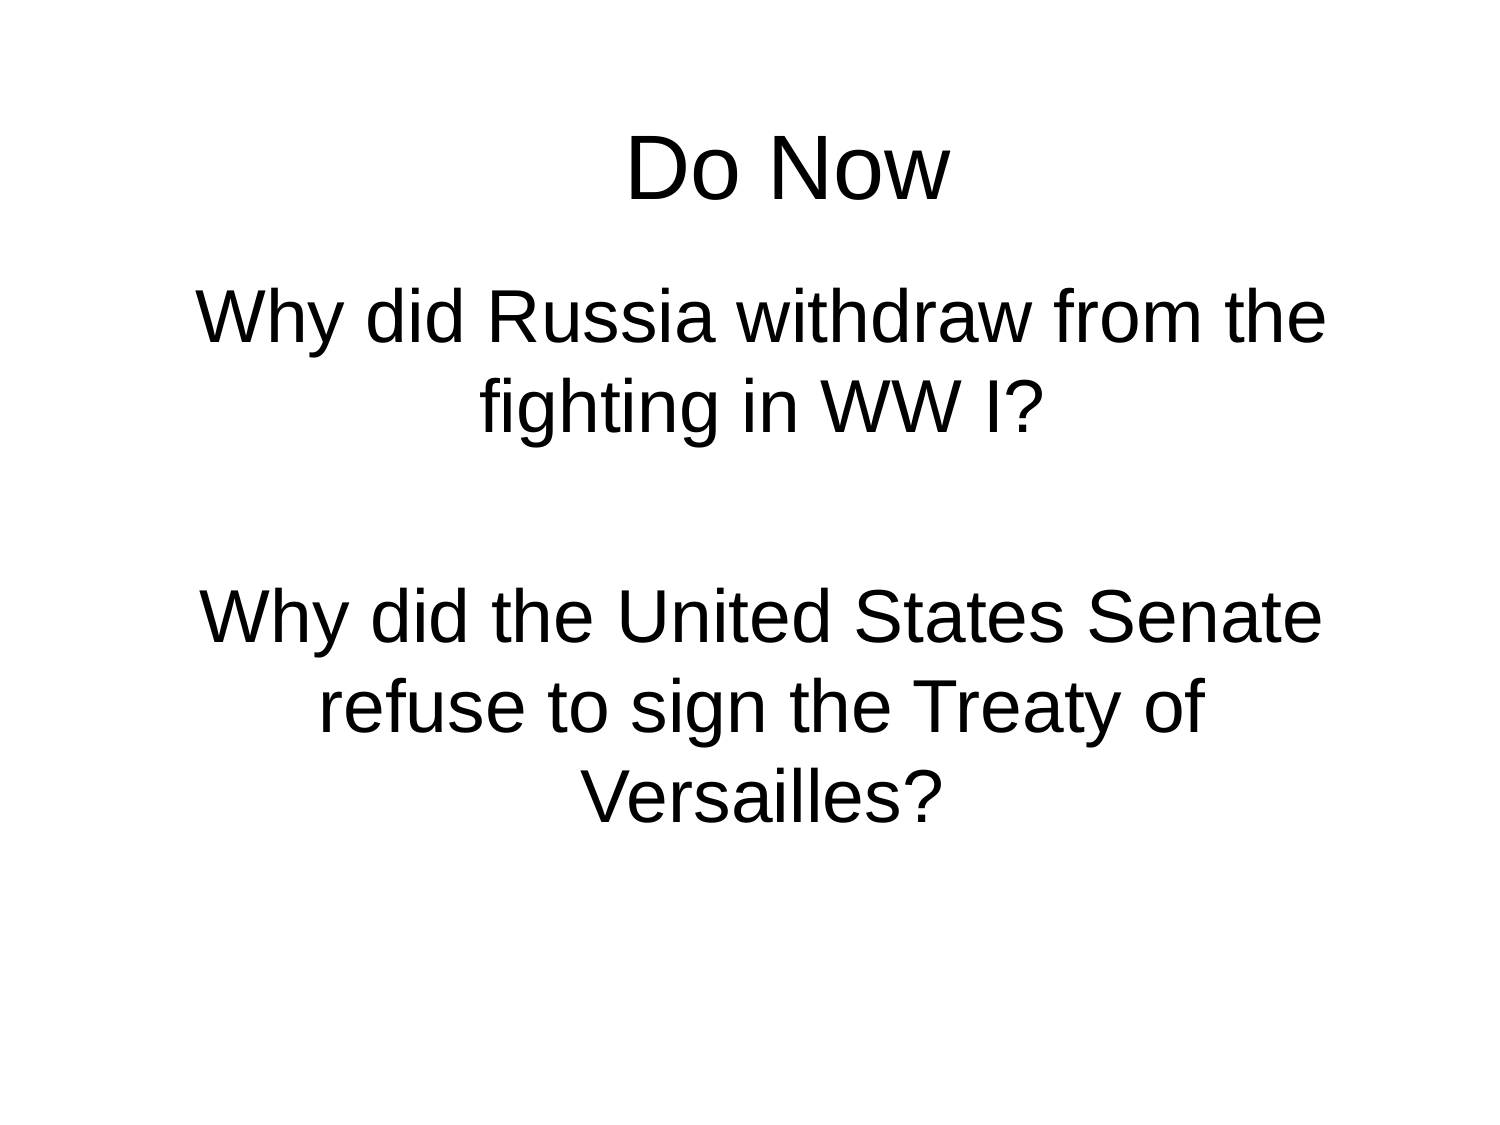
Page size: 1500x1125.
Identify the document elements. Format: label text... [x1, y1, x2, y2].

subtitle Why did Russia withdraw from the fighting in WW I? Why did the United States Senate refuse to sign the Treaty of Versailles? [137, 260, 1388, 925]
title Do Now [150, 99, 1425, 232]
